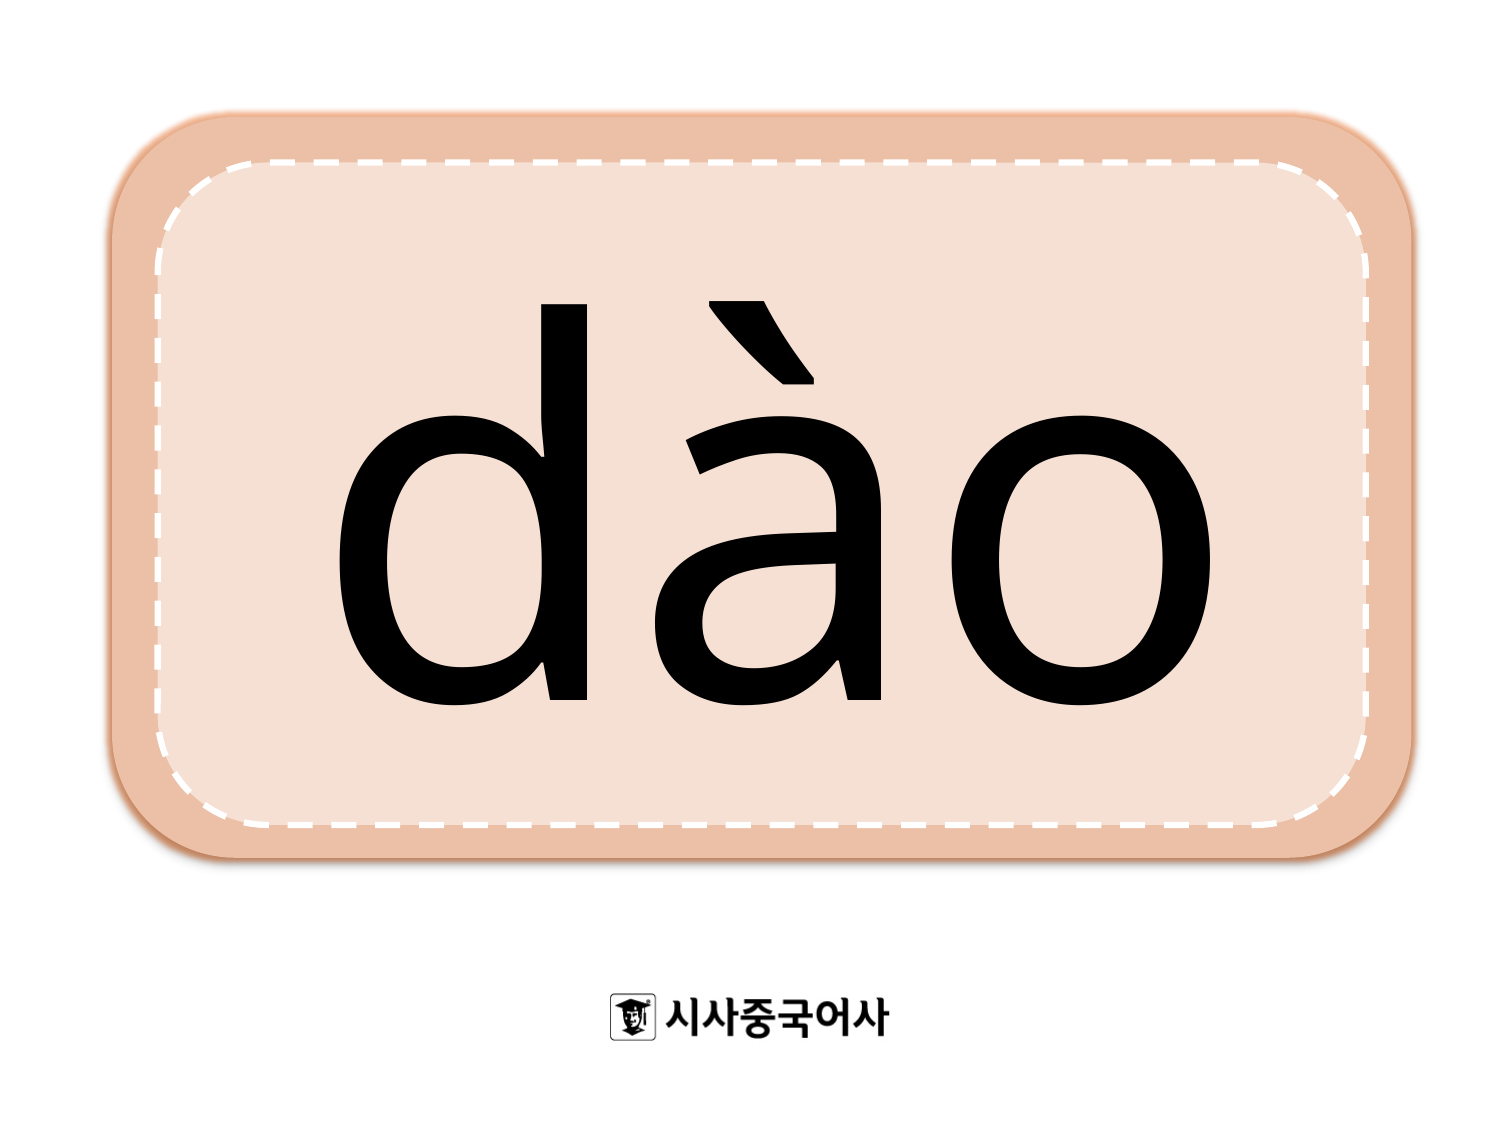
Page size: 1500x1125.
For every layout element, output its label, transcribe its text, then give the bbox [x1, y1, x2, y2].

text_box dào [171, 160, 1380, 824]
picture [602, 987, 898, 1047]
